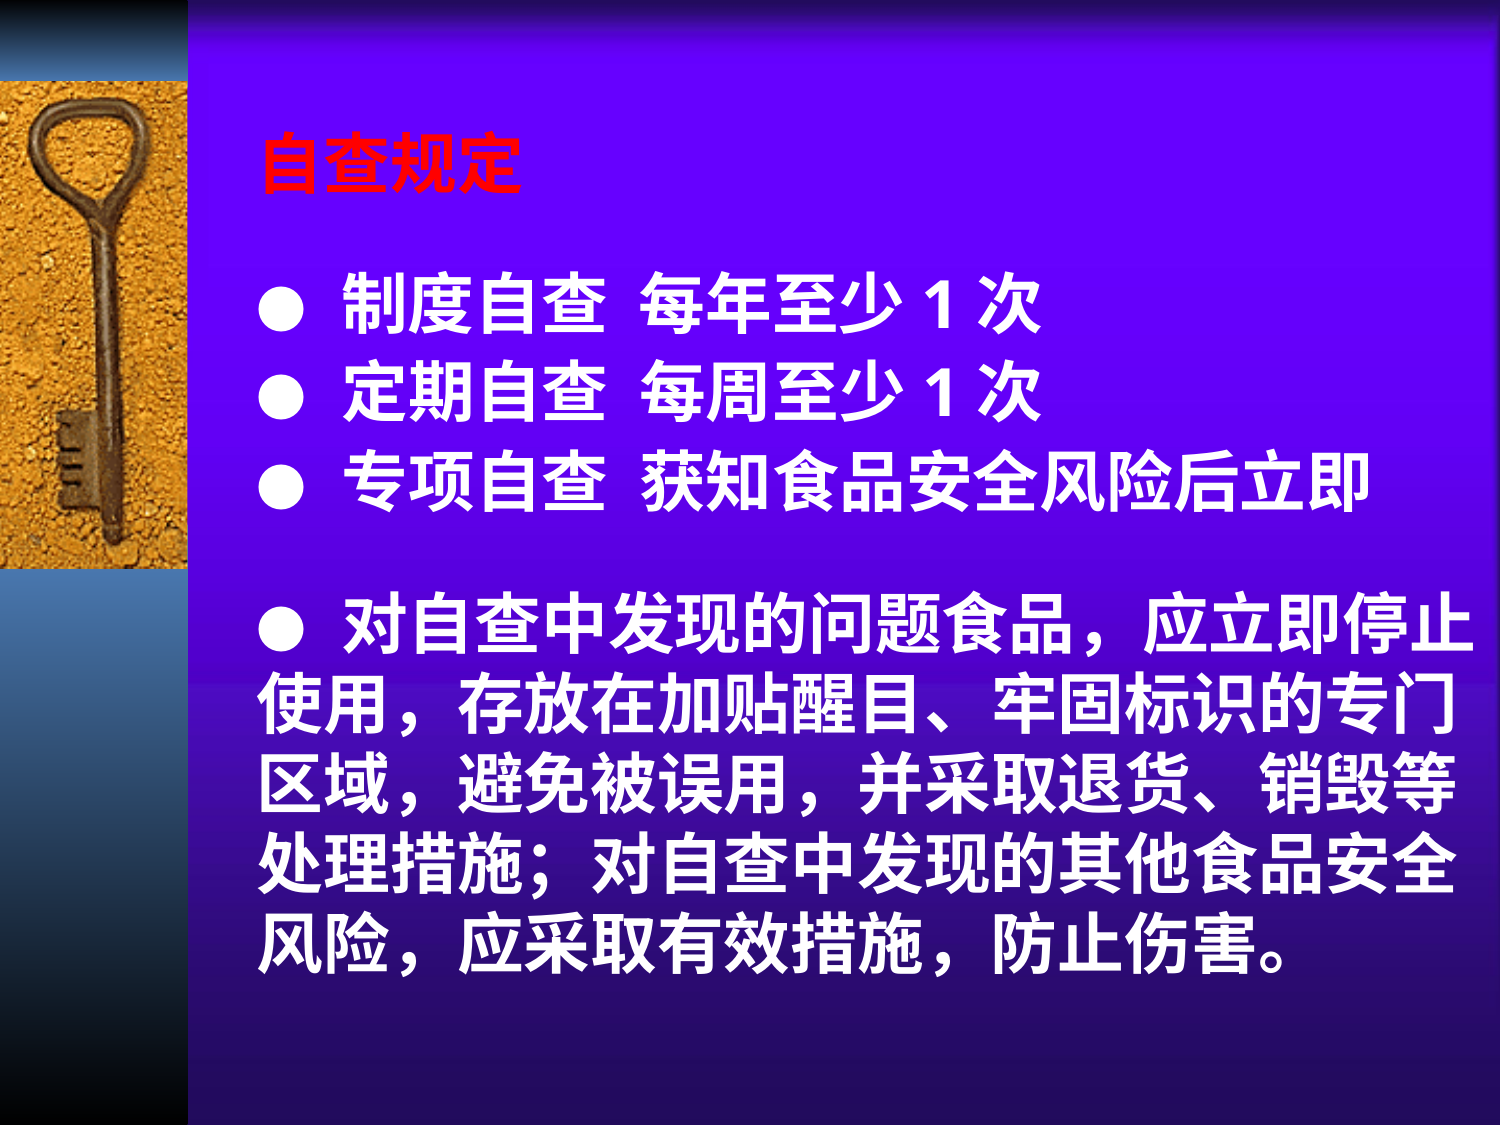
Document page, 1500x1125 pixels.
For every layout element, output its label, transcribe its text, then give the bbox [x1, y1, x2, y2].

picture [0, 0, 1500, 1125]
text_box 自查规定 ● 制度自查 每年至少1次 ● 定期自查 每周至少1次 ● 专项自查 获知食品安全风险后立即 ● 对自查中发现的问题食品，应立即停止使用，存放在加贴醒目、牢固标识的专门区域，避免被误用，并采取退货、销毁等处理措施；对自查中发现的其他食品安全风险，应采取有效措施，防止伤害。 [242, 54, 1500, 1125]
